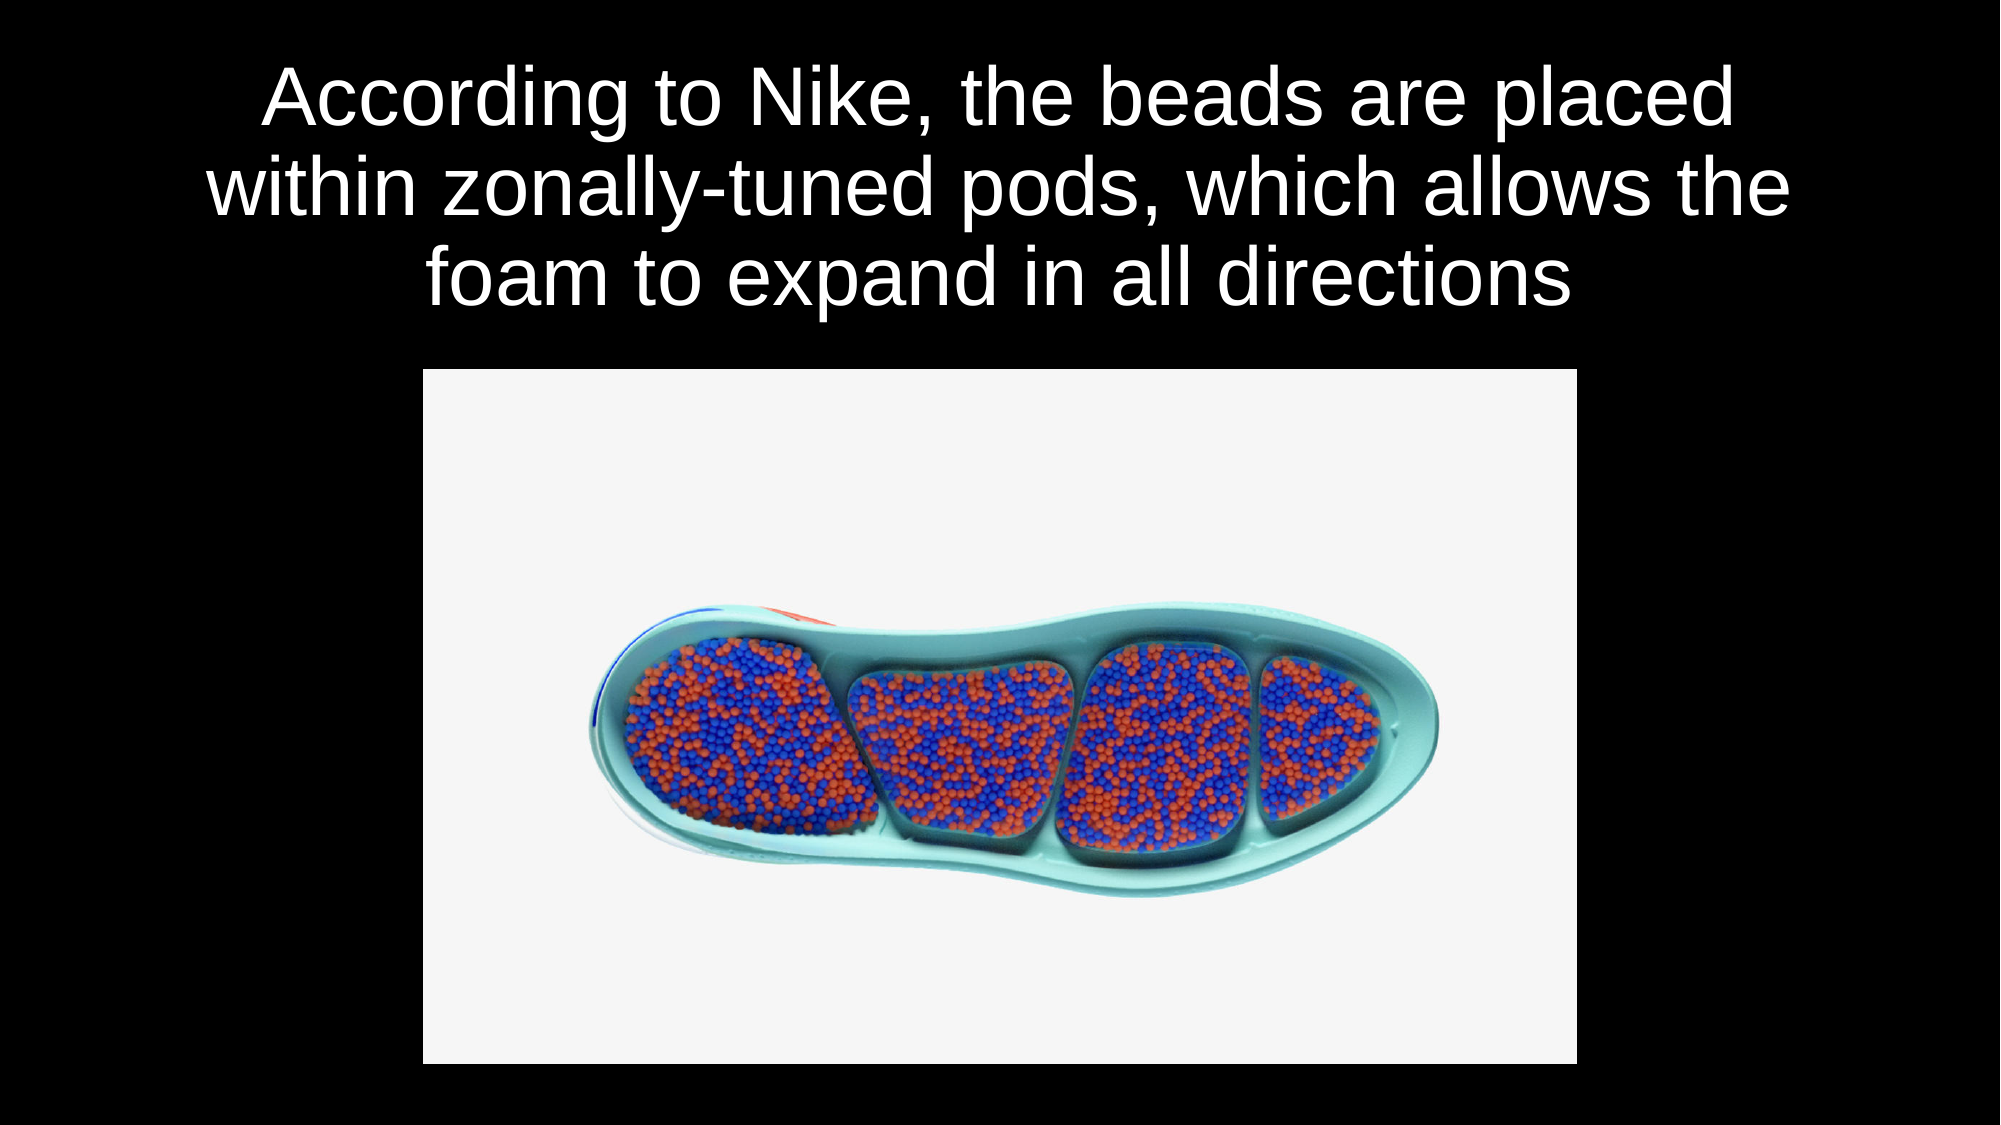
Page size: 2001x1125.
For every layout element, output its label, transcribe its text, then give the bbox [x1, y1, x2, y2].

picture [423, 369, 1577, 1064]
subtitle According to Nike, the beads are placed within zonally-tuned pods, which allows the foam to expand in all directions [142, 46, 1857, 318]
